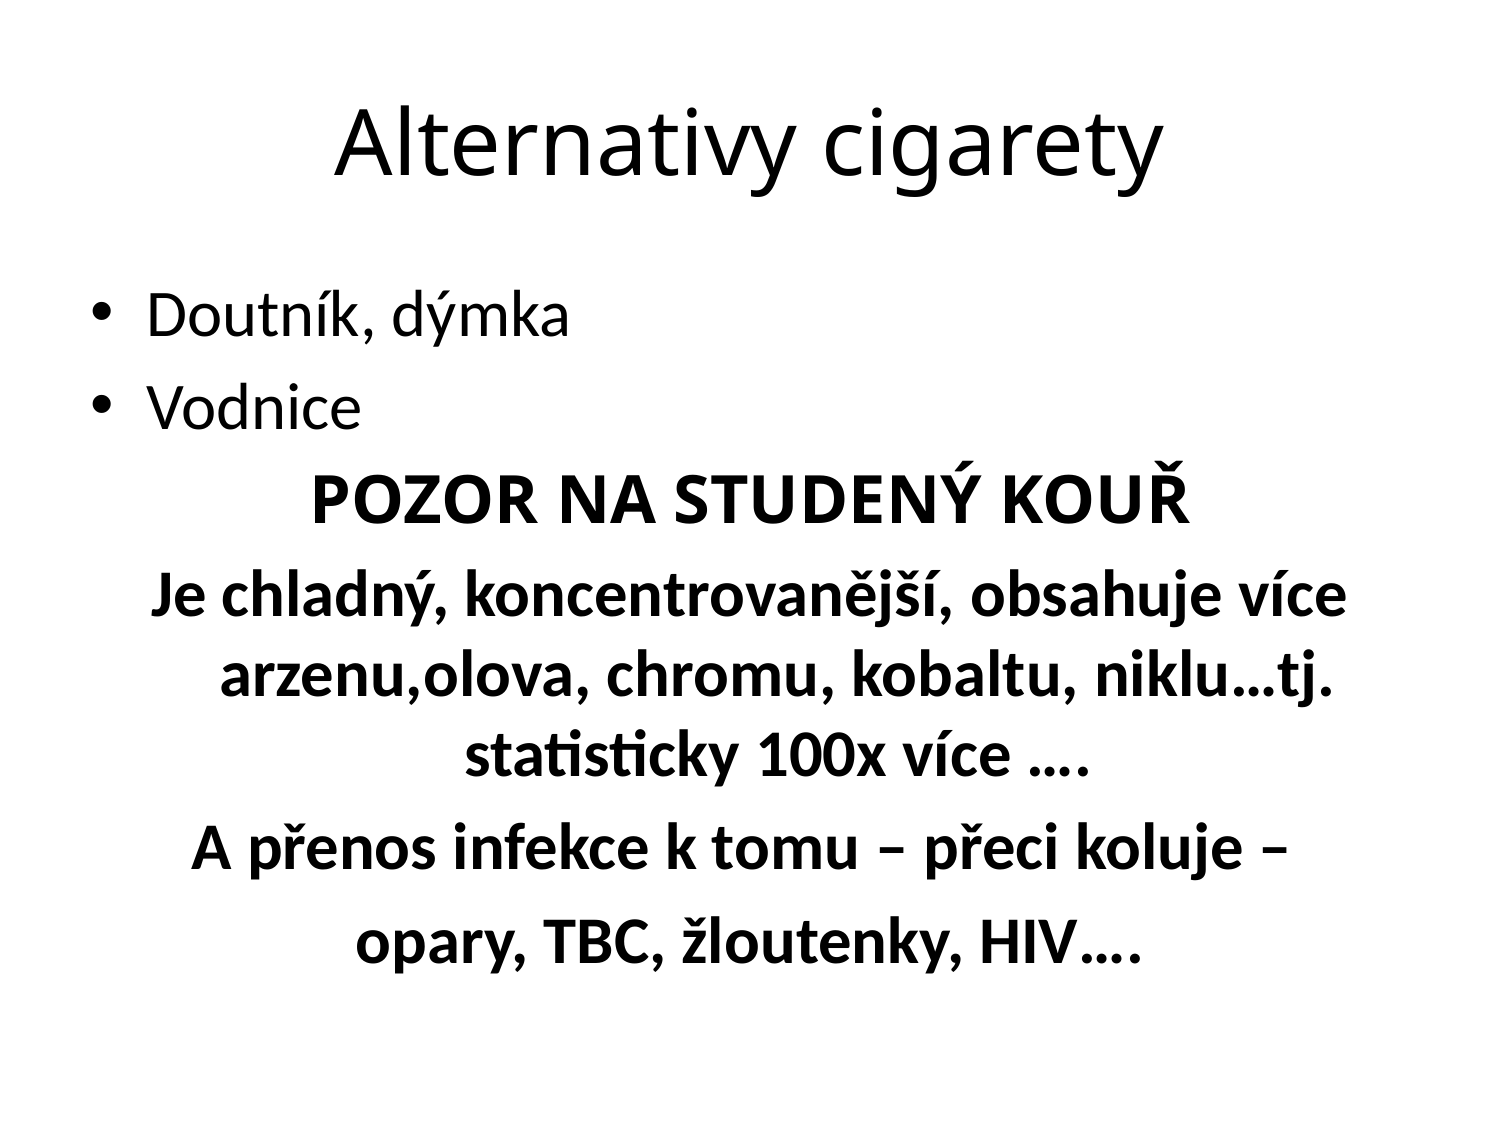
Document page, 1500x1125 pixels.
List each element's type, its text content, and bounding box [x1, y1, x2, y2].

list Doutník, dýmka Vodnice POZOR NA STUDENÝ KOUŘ Je chladný, koncentrovanější, obsahuje více arzenu,olova, chromu, kobaltu, niklu…tj. statisticky 100x více …. A přenos infekce k tomu – přeci koluje – opary, TBC, žloutenky, HIV…. [75, 262, 1425, 1005]
title Alternativy cigarety [75, 45, 1425, 233]
